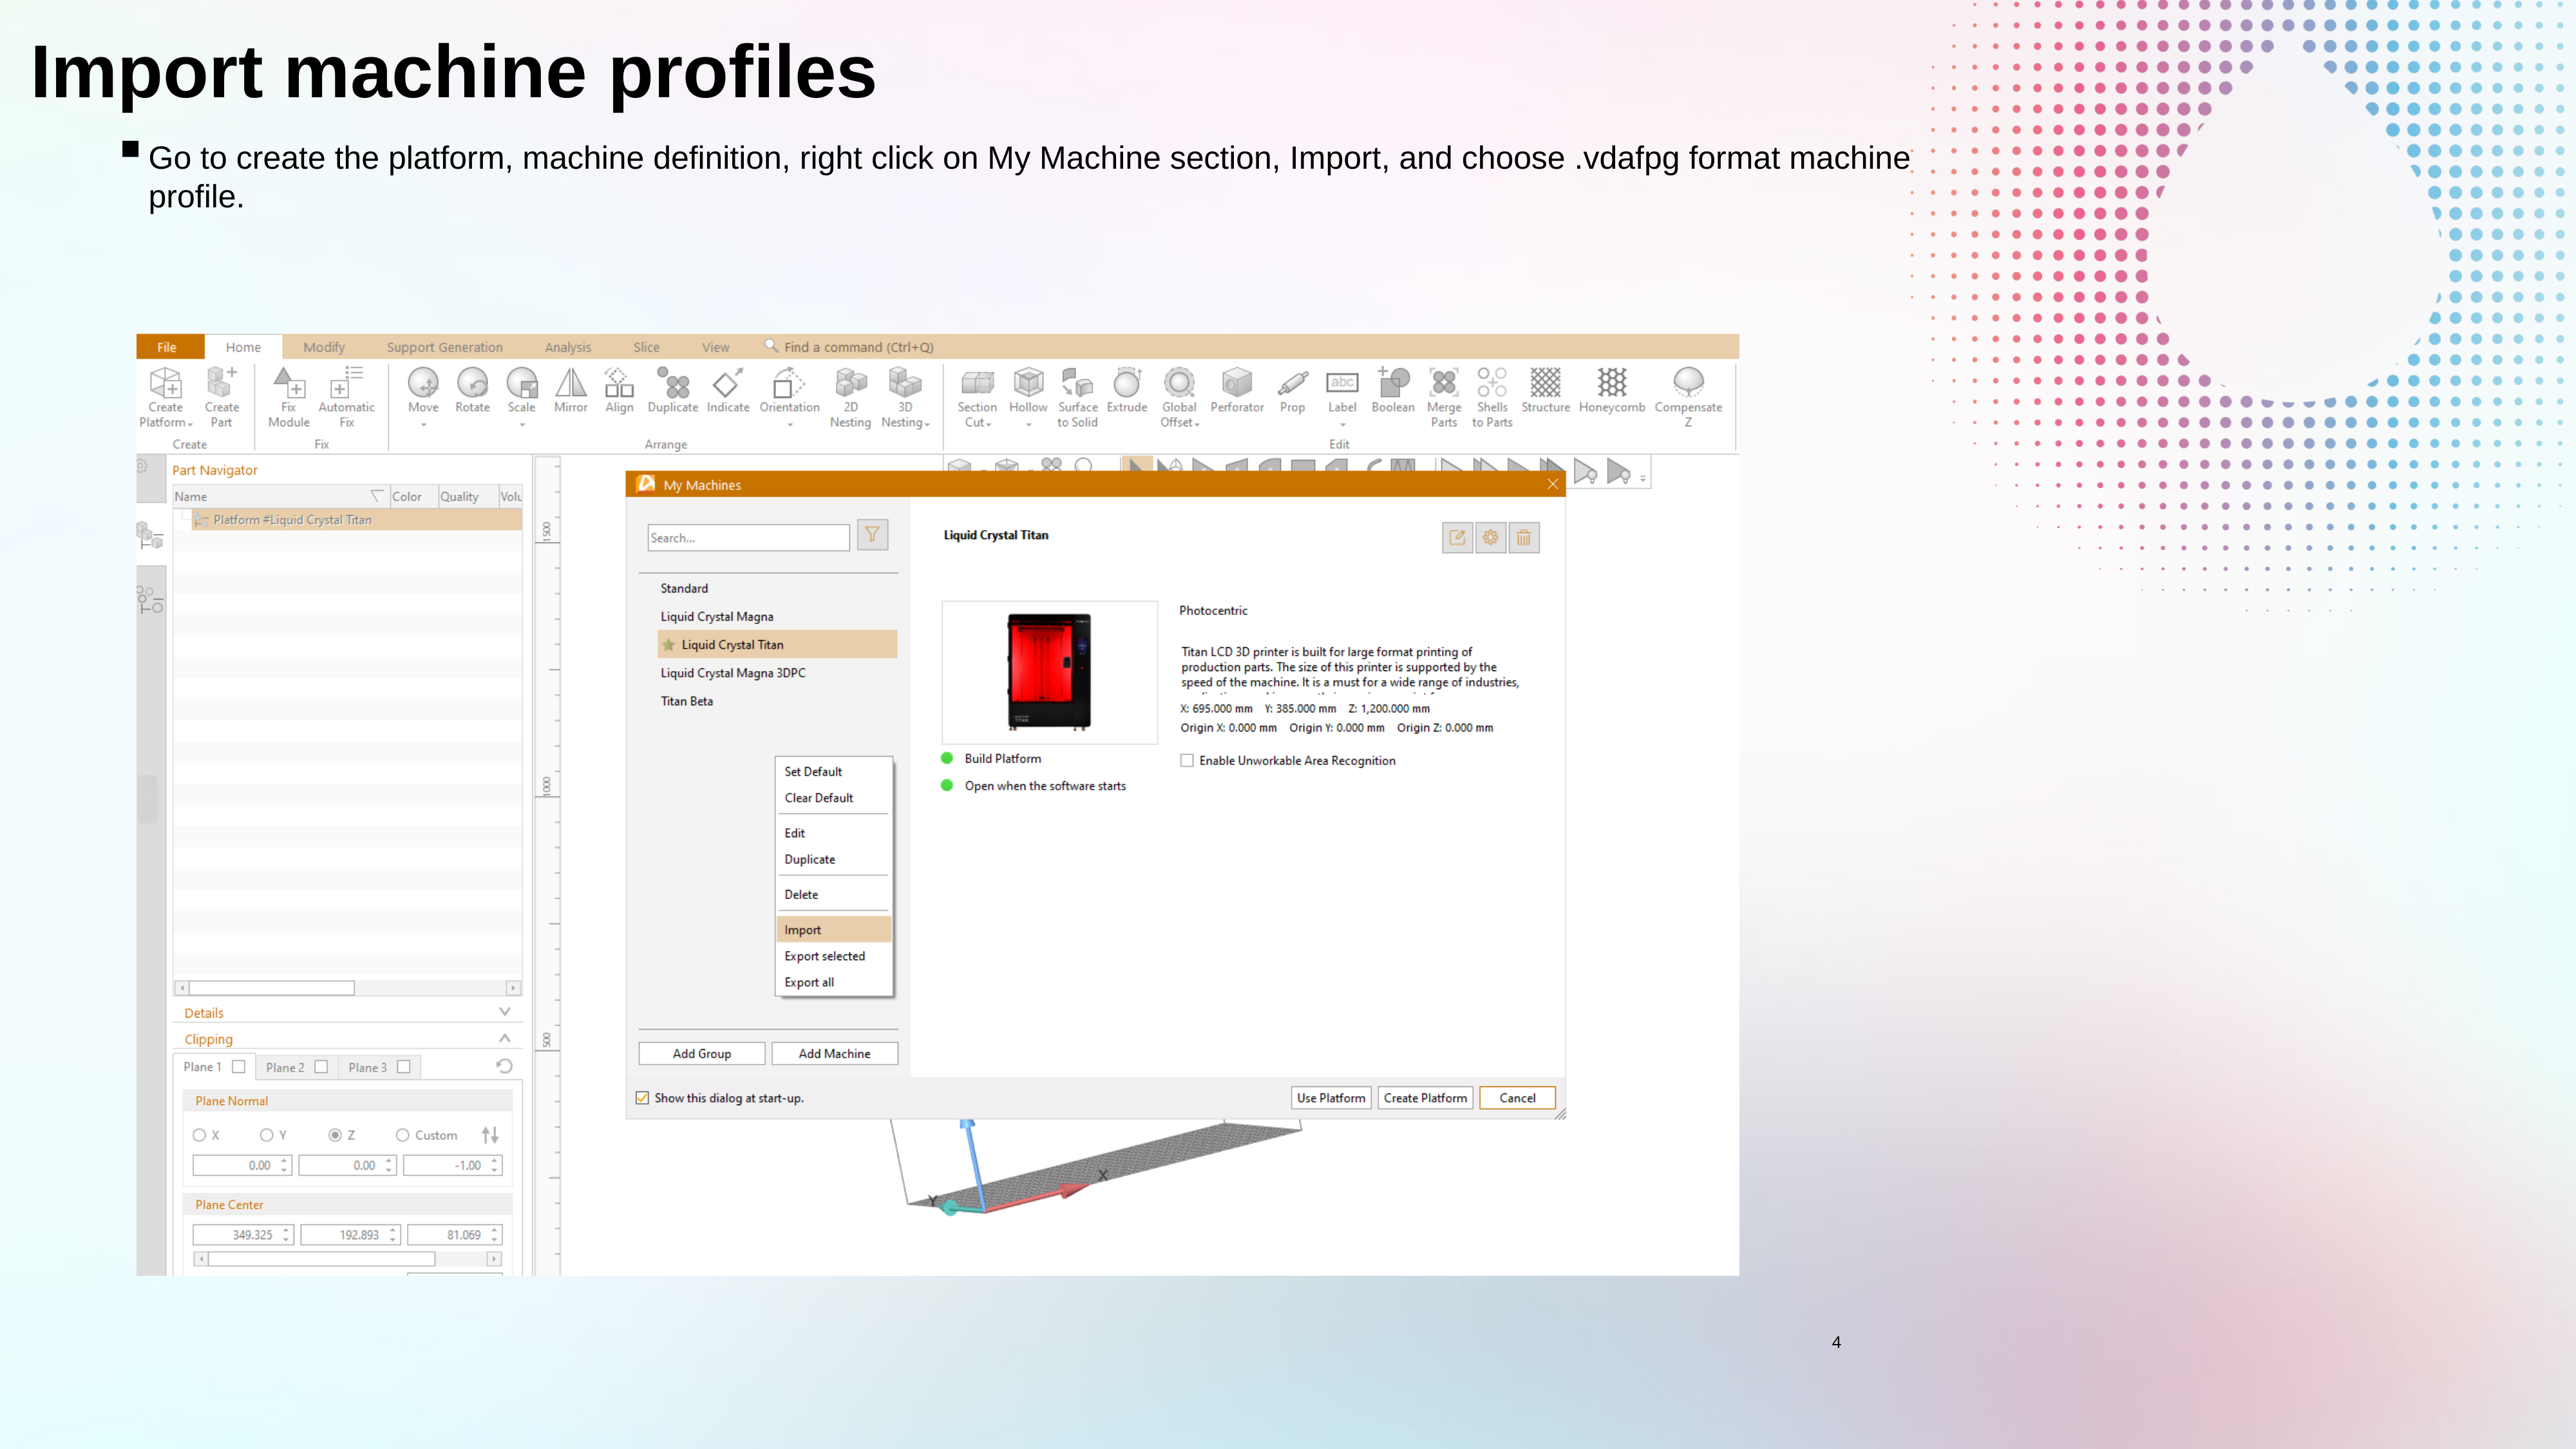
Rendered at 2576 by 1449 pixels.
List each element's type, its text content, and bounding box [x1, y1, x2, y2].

text_box Go to create the platform, machine definition, right click on My Machine section, Import, and choose .vdafpg format machine profile. [109, 132, 1870, 280]
text_box Import machine profiles [25, 17, 1608, 118]
slide_number 4 [1817, 1328, 1847, 1358]
picture [0, 0, 2576, 1449]
